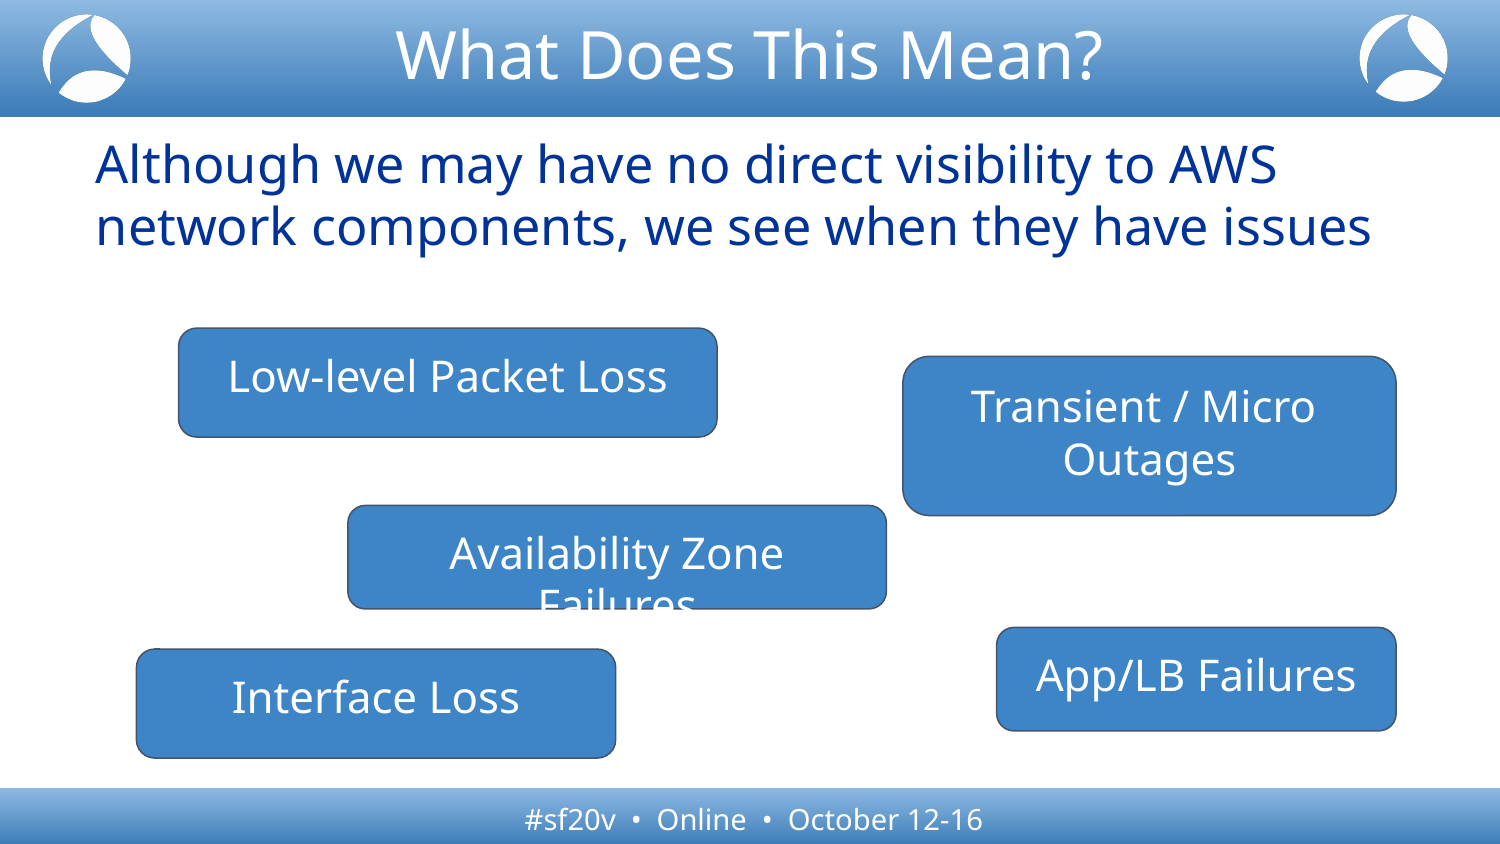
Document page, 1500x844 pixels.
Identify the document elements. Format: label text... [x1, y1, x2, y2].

text_box Low-level Packet Loss [178, 328, 718, 438]
text_box Interface Loss [136, 649, 616, 759]
text_box Transient / Micro Outages [902, 356, 1397, 516]
picture [1359, 14, 1448, 102]
text_box App/LB Failures [996, 627, 1397, 731]
title What Does This Mean? [188, 0, 1312, 116]
picture [42, 14, 131, 103]
text_box Availability Zone Failures [347, 505, 887, 609]
list Although we may have no direct visibility to AWS network components, we see when they have issues [80, 116, 1452, 506]
